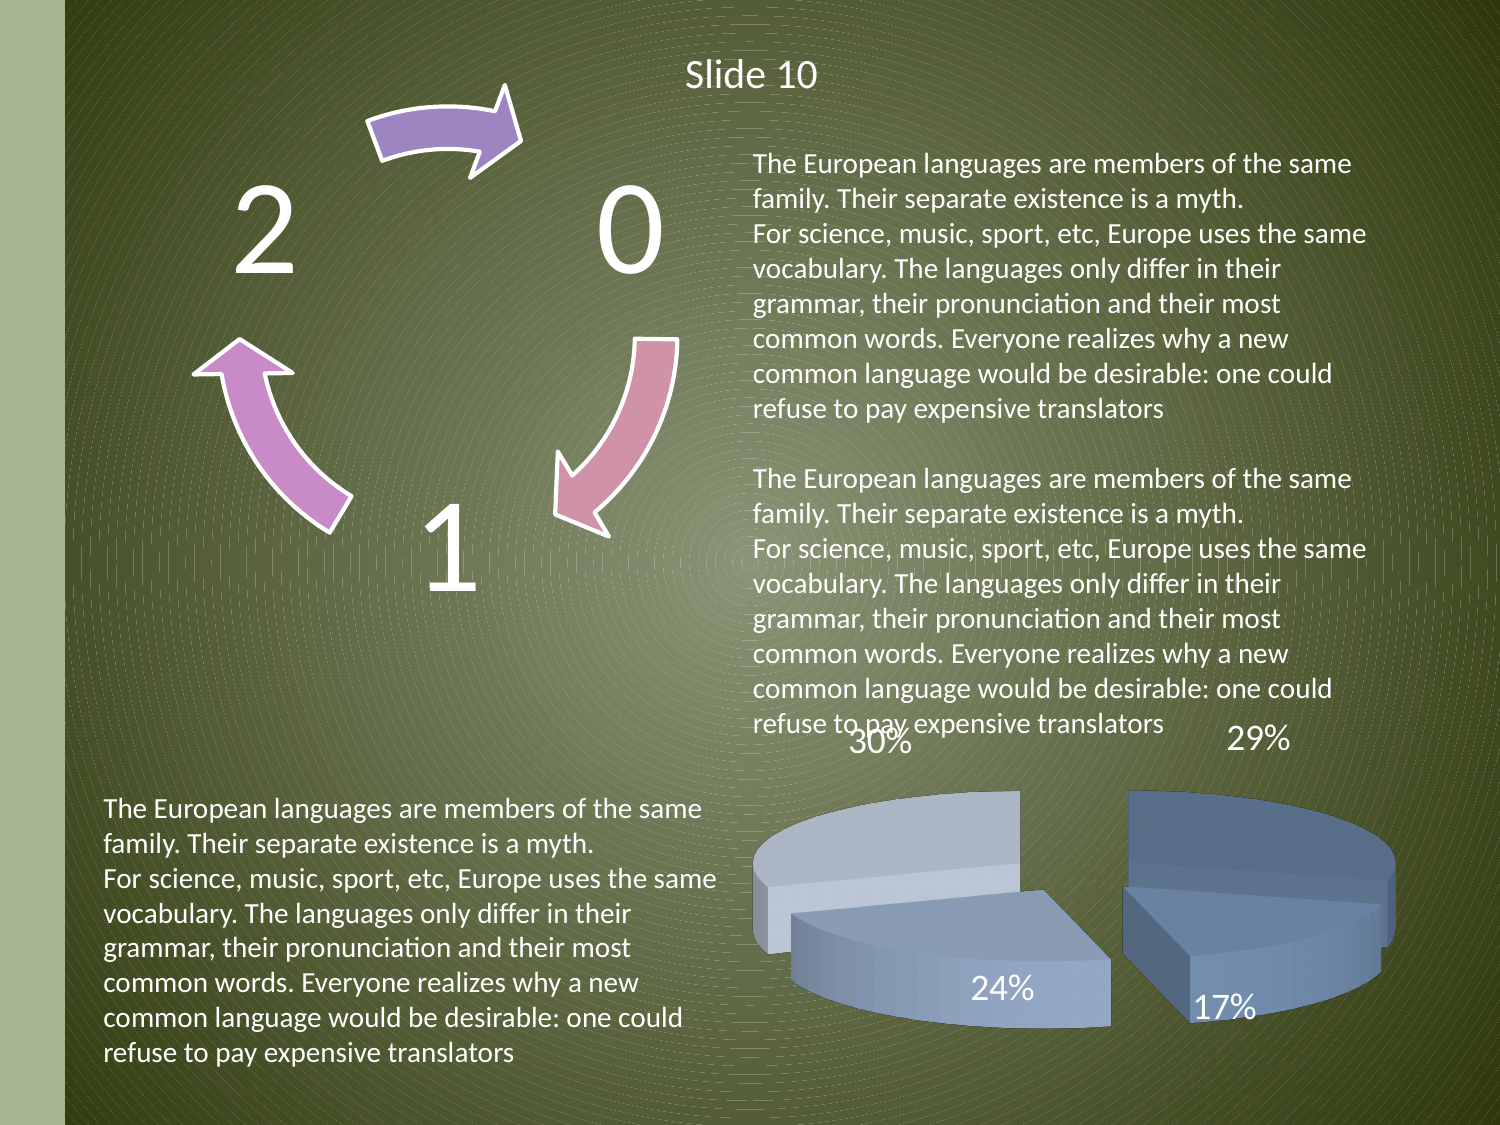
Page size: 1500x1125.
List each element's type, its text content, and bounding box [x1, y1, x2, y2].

title Slide 10 [76, 30, 1427, 114]
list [74, 77, 822, 658]
chart [726, 699, 1424, 1125]
text_box The European languages are members of the same family. Their separate existence is a myth. For science, music, sport, etc, Europe uses the same vocabulary. The languages only differ in their grammar, their pronunciation and their most common words. Everyone realizes why a new common language would be desirable: one could refuse to pay expensive translators [88, 781, 721, 1121]
text_box The European languages are members of the same family. Their separate existence is a myth. For science, music, sport, etc, Europe uses the same vocabulary. The languages only differ in their grammar, their pronunciation and their most common words. Everyone realizes why a new common language would be desirable: one could refuse to pay expensive translators The European languages are members of the same family. Their separate existence is a myth. For science, music, sport, etc, Europe uses the same vocabulary. The languages only differ in their grammar, their pronunciation and their most common words. Everyone realizes why a new common language would be desirable: one could refuse to pay expensive translators [738, 137, 1388, 698]
